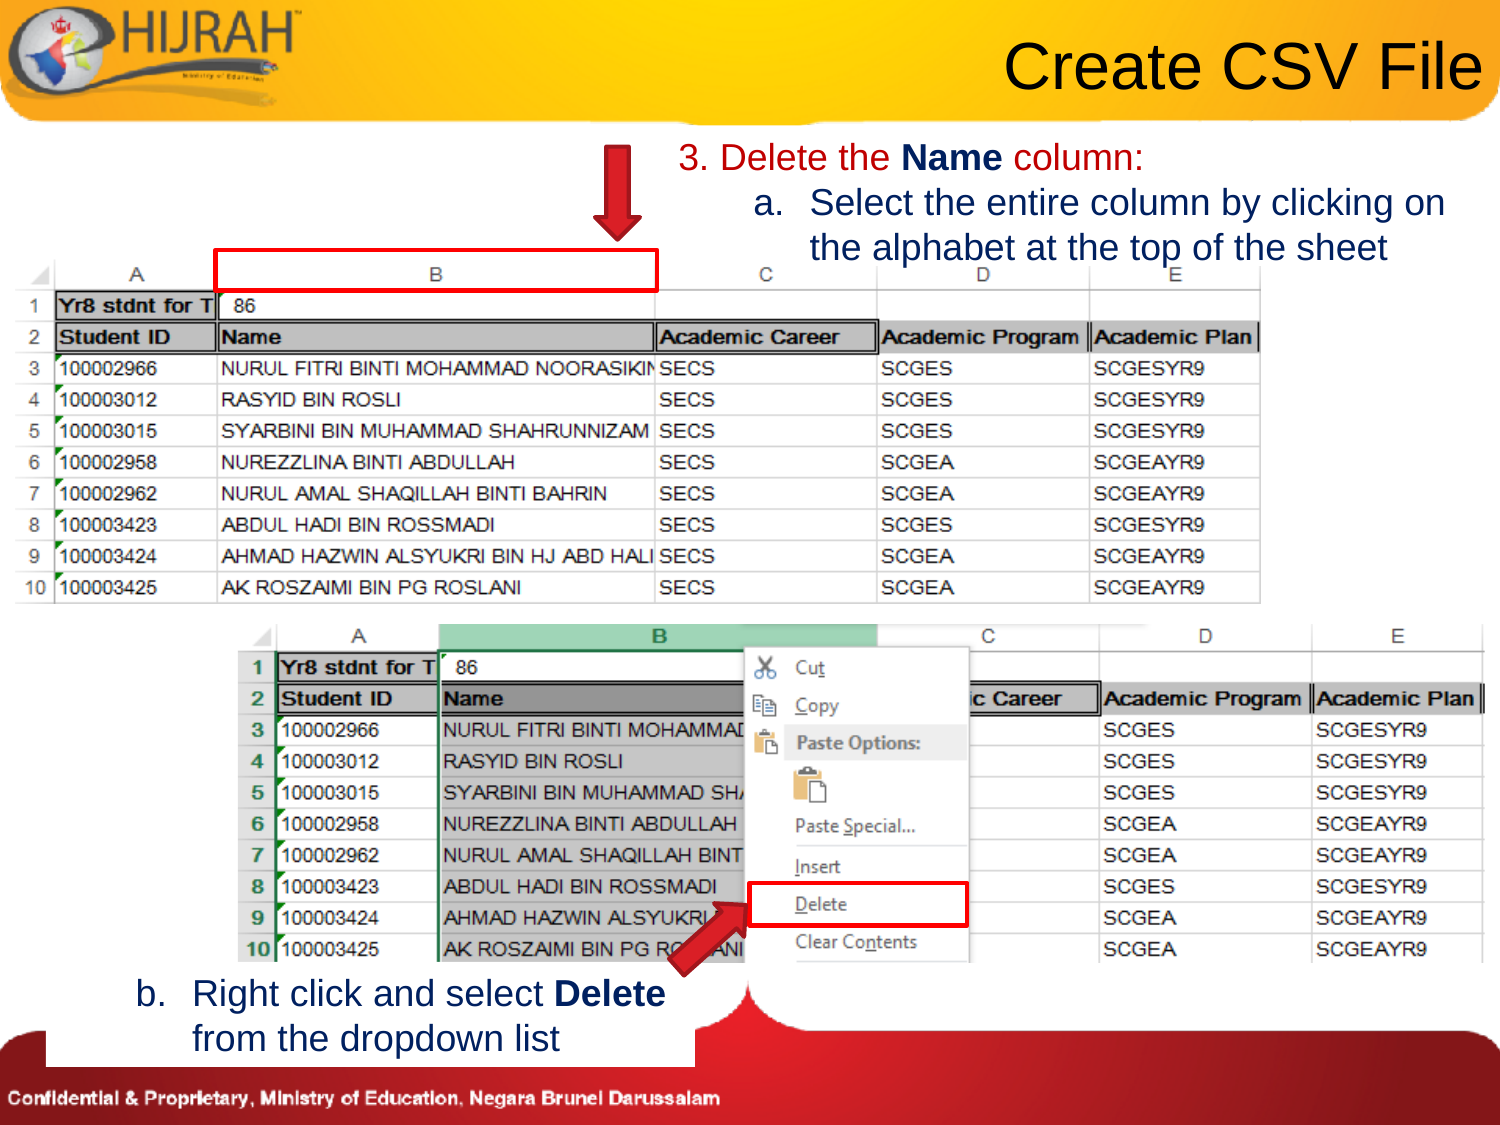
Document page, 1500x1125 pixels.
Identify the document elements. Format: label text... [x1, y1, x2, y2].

text_box 3. Delete the Name column: Select the entire column by clicking on the alphabet at the top of the sheet [663, 125, 1475, 266]
picture [0, 0, 1500, 1125]
text_box [593, 144, 642, 242]
title Create CSV File [324, 0, 1500, 126]
text_box Right click and select Delete from the dropdown list [45, 961, 695, 1067]
text_box [677, 971, 693, 978]
